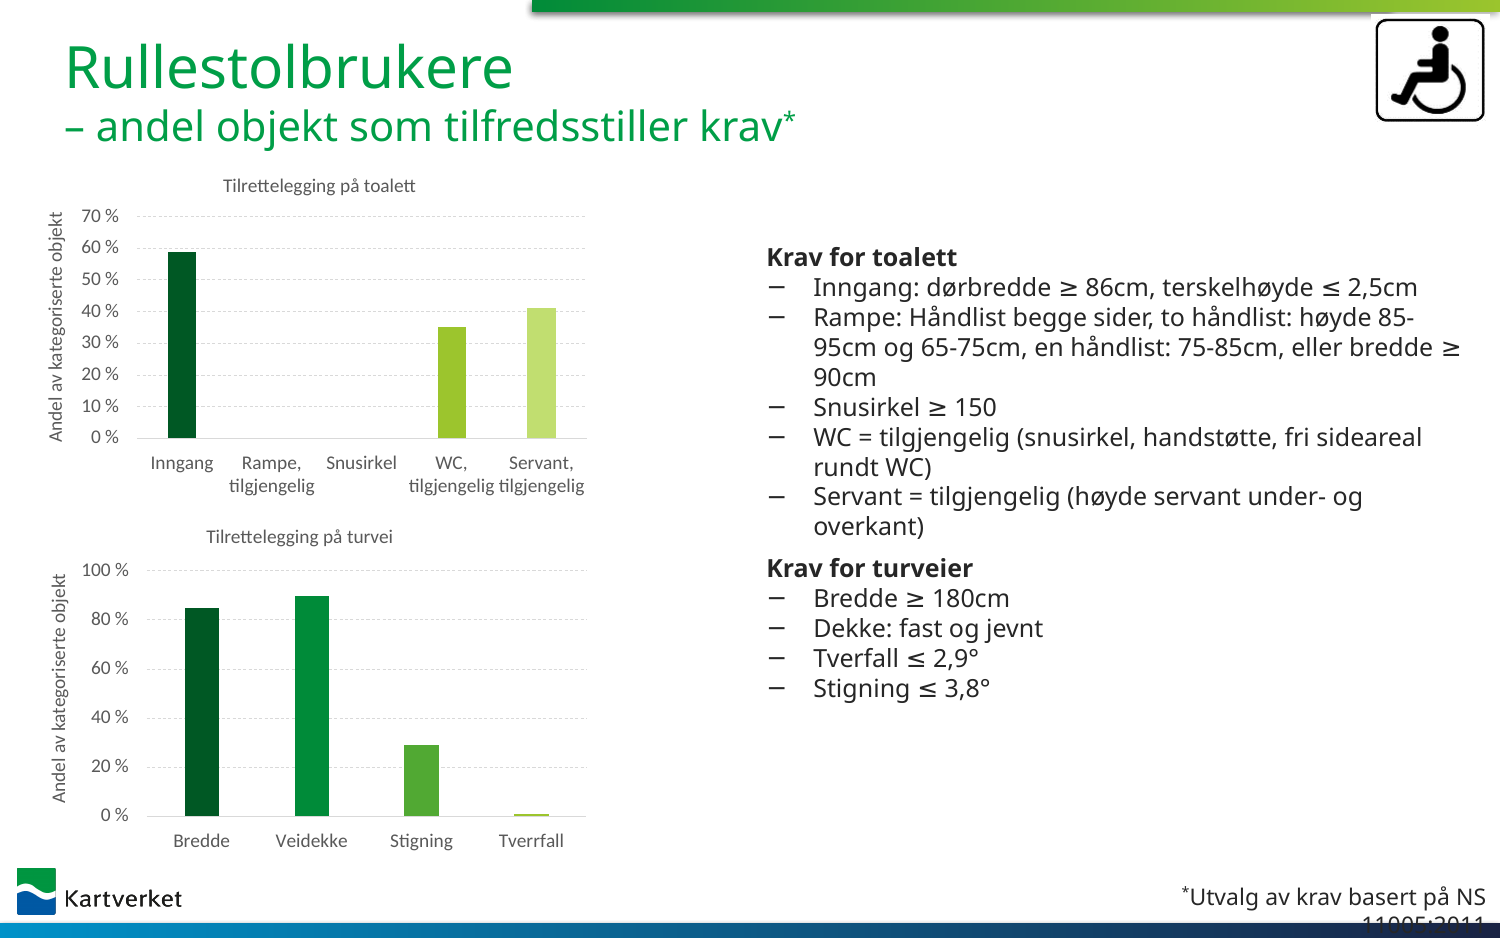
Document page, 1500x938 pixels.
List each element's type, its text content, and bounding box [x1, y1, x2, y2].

text_box *Utvalg av krav basert på NS 11005:2011 [1068, 873, 1500, 938]
picture [41, 166, 598, 505]
text_box Krav for turveier Bredde ≥ 180cm Dekke: fast og jevnt Tverfall ≤ 2,9° Stigning ≤ 3,8° [751, 545, 1483, 710]
picture [41, 520, 598, 859]
text_box Rullestolbrukere – andel objekt som tilfredsstiller krav* [49, 14, 1431, 158]
picture [1371, 13, 1491, 127]
text_box Krav for toalett Inngang: dørbredde ≥ 86cm, terskelhøyde ≤ 2,5cm Rampe: Håndlist begge sider, to håndlist: høyde 85-95cm og 65-75cm, en håndlist: 75-85cm, eller bredde ≥ 90cm Snusirkel ≥ 150 WC = tilgjengelig (snusirkel, handstøtte, fri sideareal rundt WC) Servant = tilgjengelig (høyde servant under- og overkant) [751, 234, 1483, 545]
